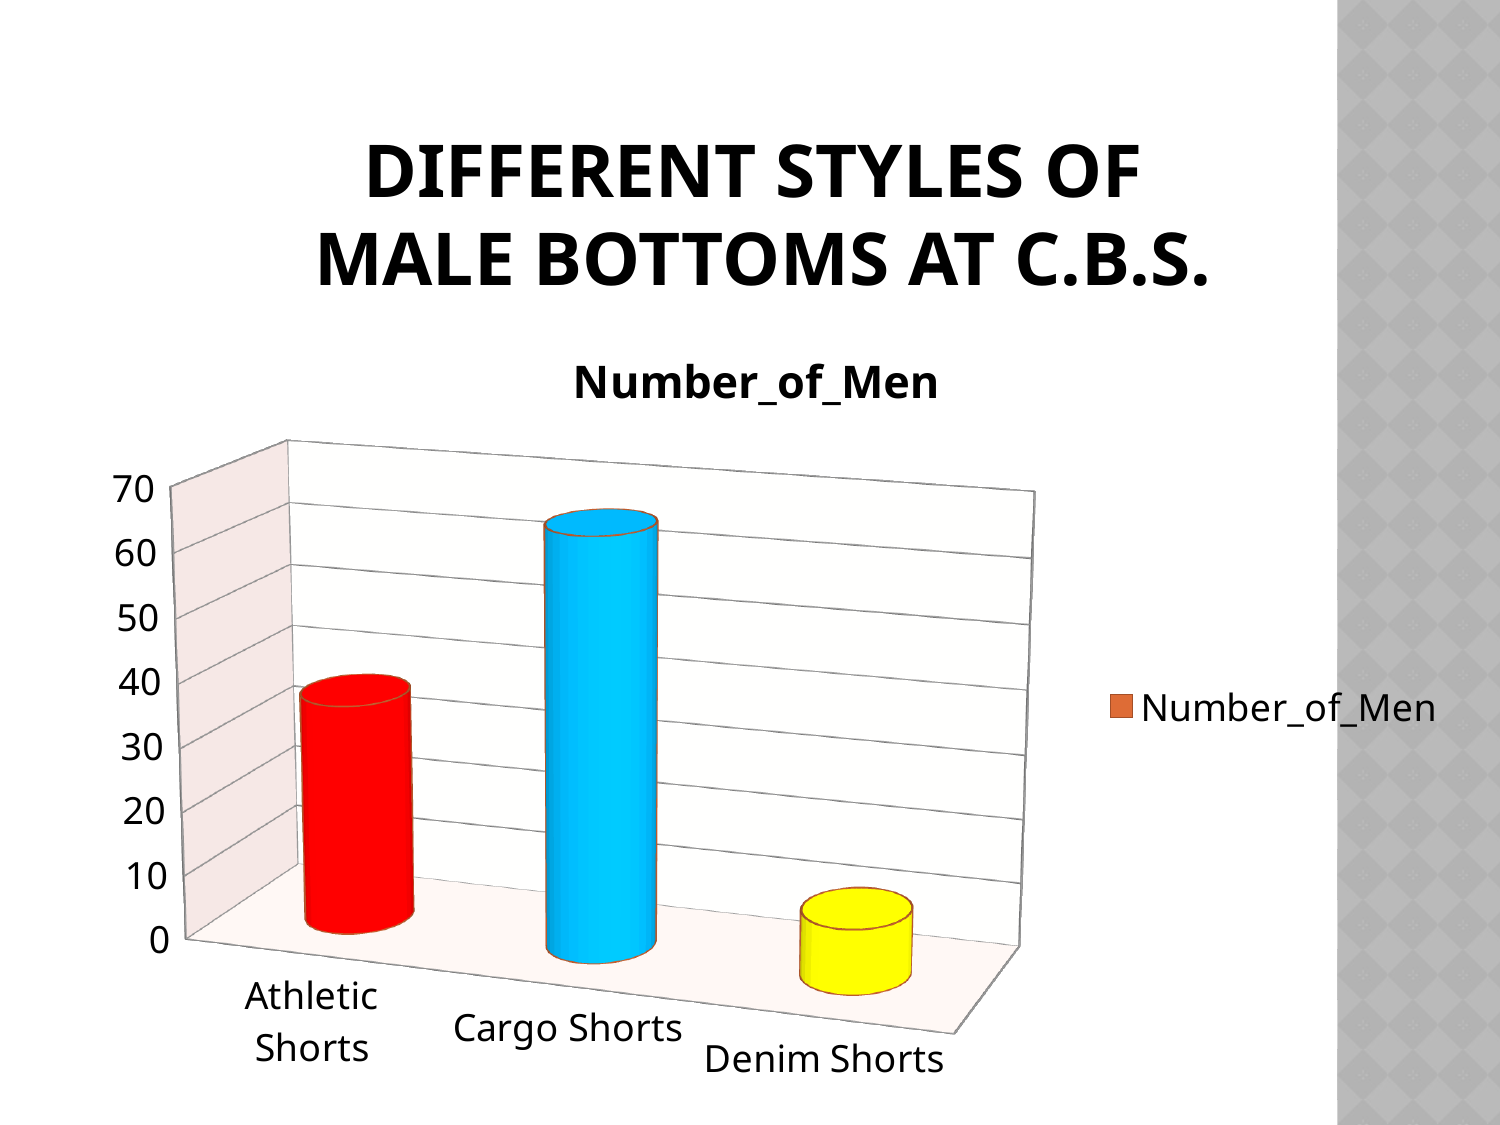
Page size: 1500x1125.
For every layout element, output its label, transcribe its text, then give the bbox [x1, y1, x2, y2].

chart [49, 312, 1463, 1101]
title Different Styles of Male Bottoms At C.B.s. [87, 125, 1438, 300]
